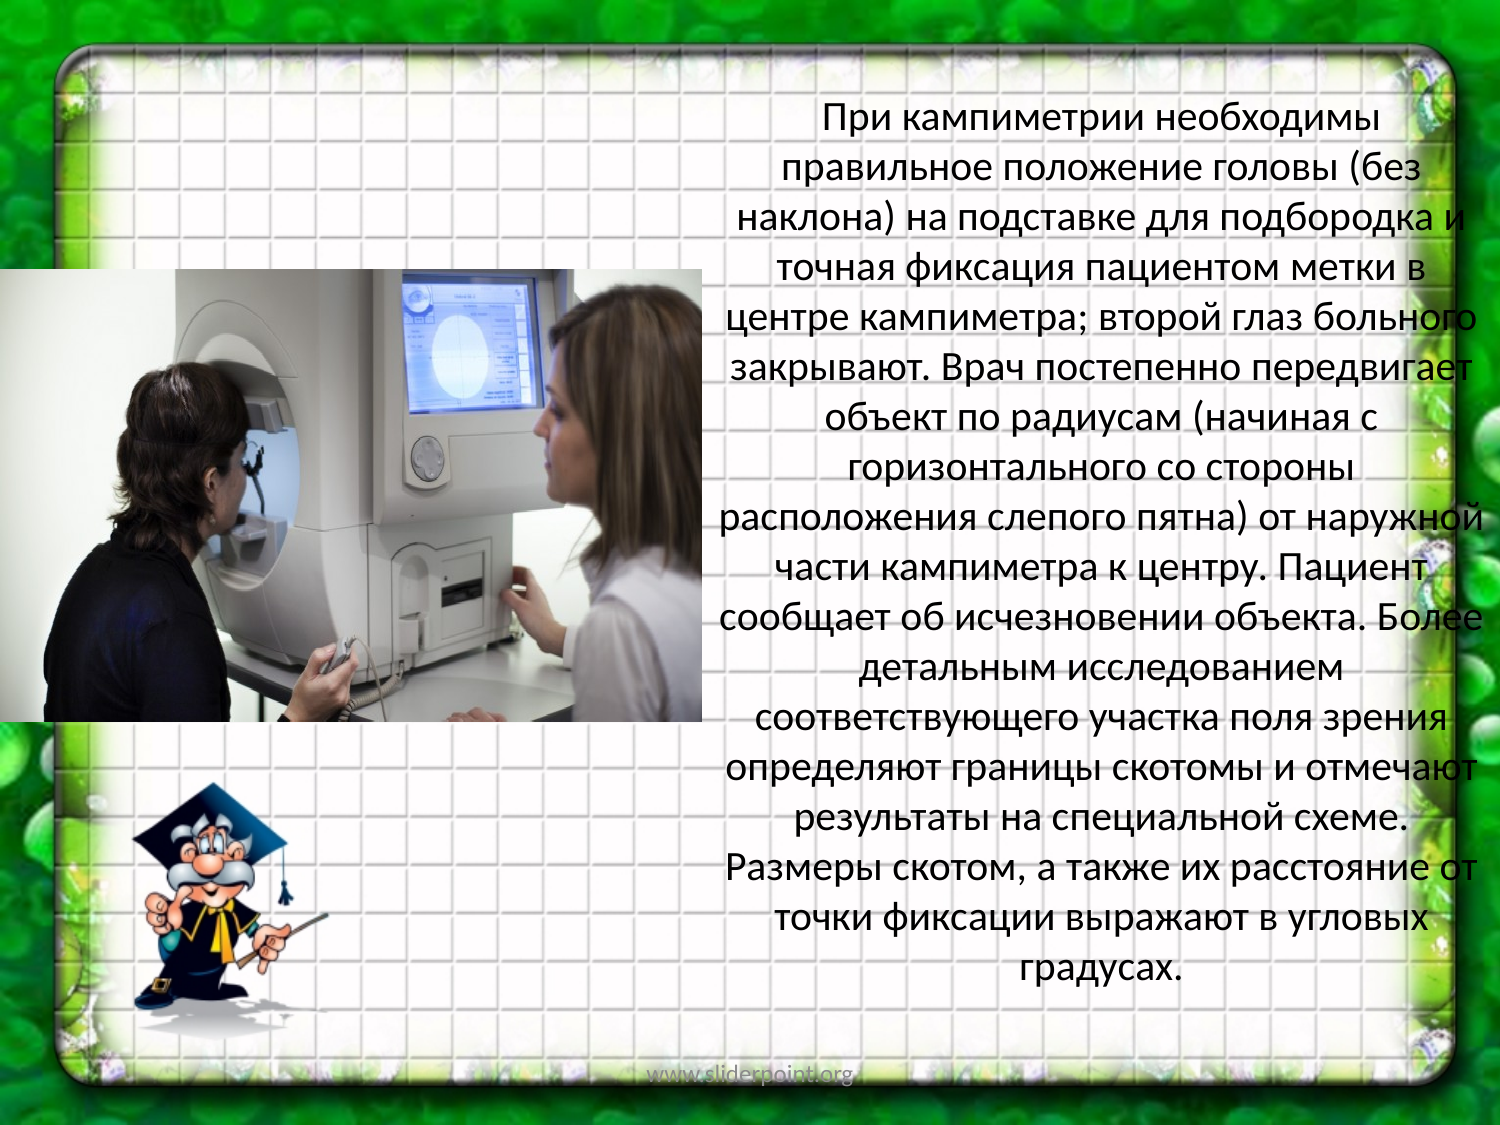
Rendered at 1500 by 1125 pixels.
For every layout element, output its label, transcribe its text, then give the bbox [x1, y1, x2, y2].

footer www.sliderpoint.org [512, 1042, 988, 1103]
picture [0, 0, 1500, 1125]
title При кампиметрии необходимы правильное положение головы (без наклона) на подставке для подбородка и точная фиксация пациентом метки в центре кампиметра; второй глаз больного закрывают. Врач постепенно передвигает объект по радиусам (начиная с горизонтального со стороны расположения слепого пятна) от наружной части кампиметра к центру. Пациент сообщает об исчезновении объекта. Более детальным исследованием соответствующего участка поля зрения определяют границы скотомы и отмечают результаты на специальной схеме. Размеры скотом, а также их расстояние от точки фиксации выражают в угловых градусах. [703, 175, 1500, 903]
